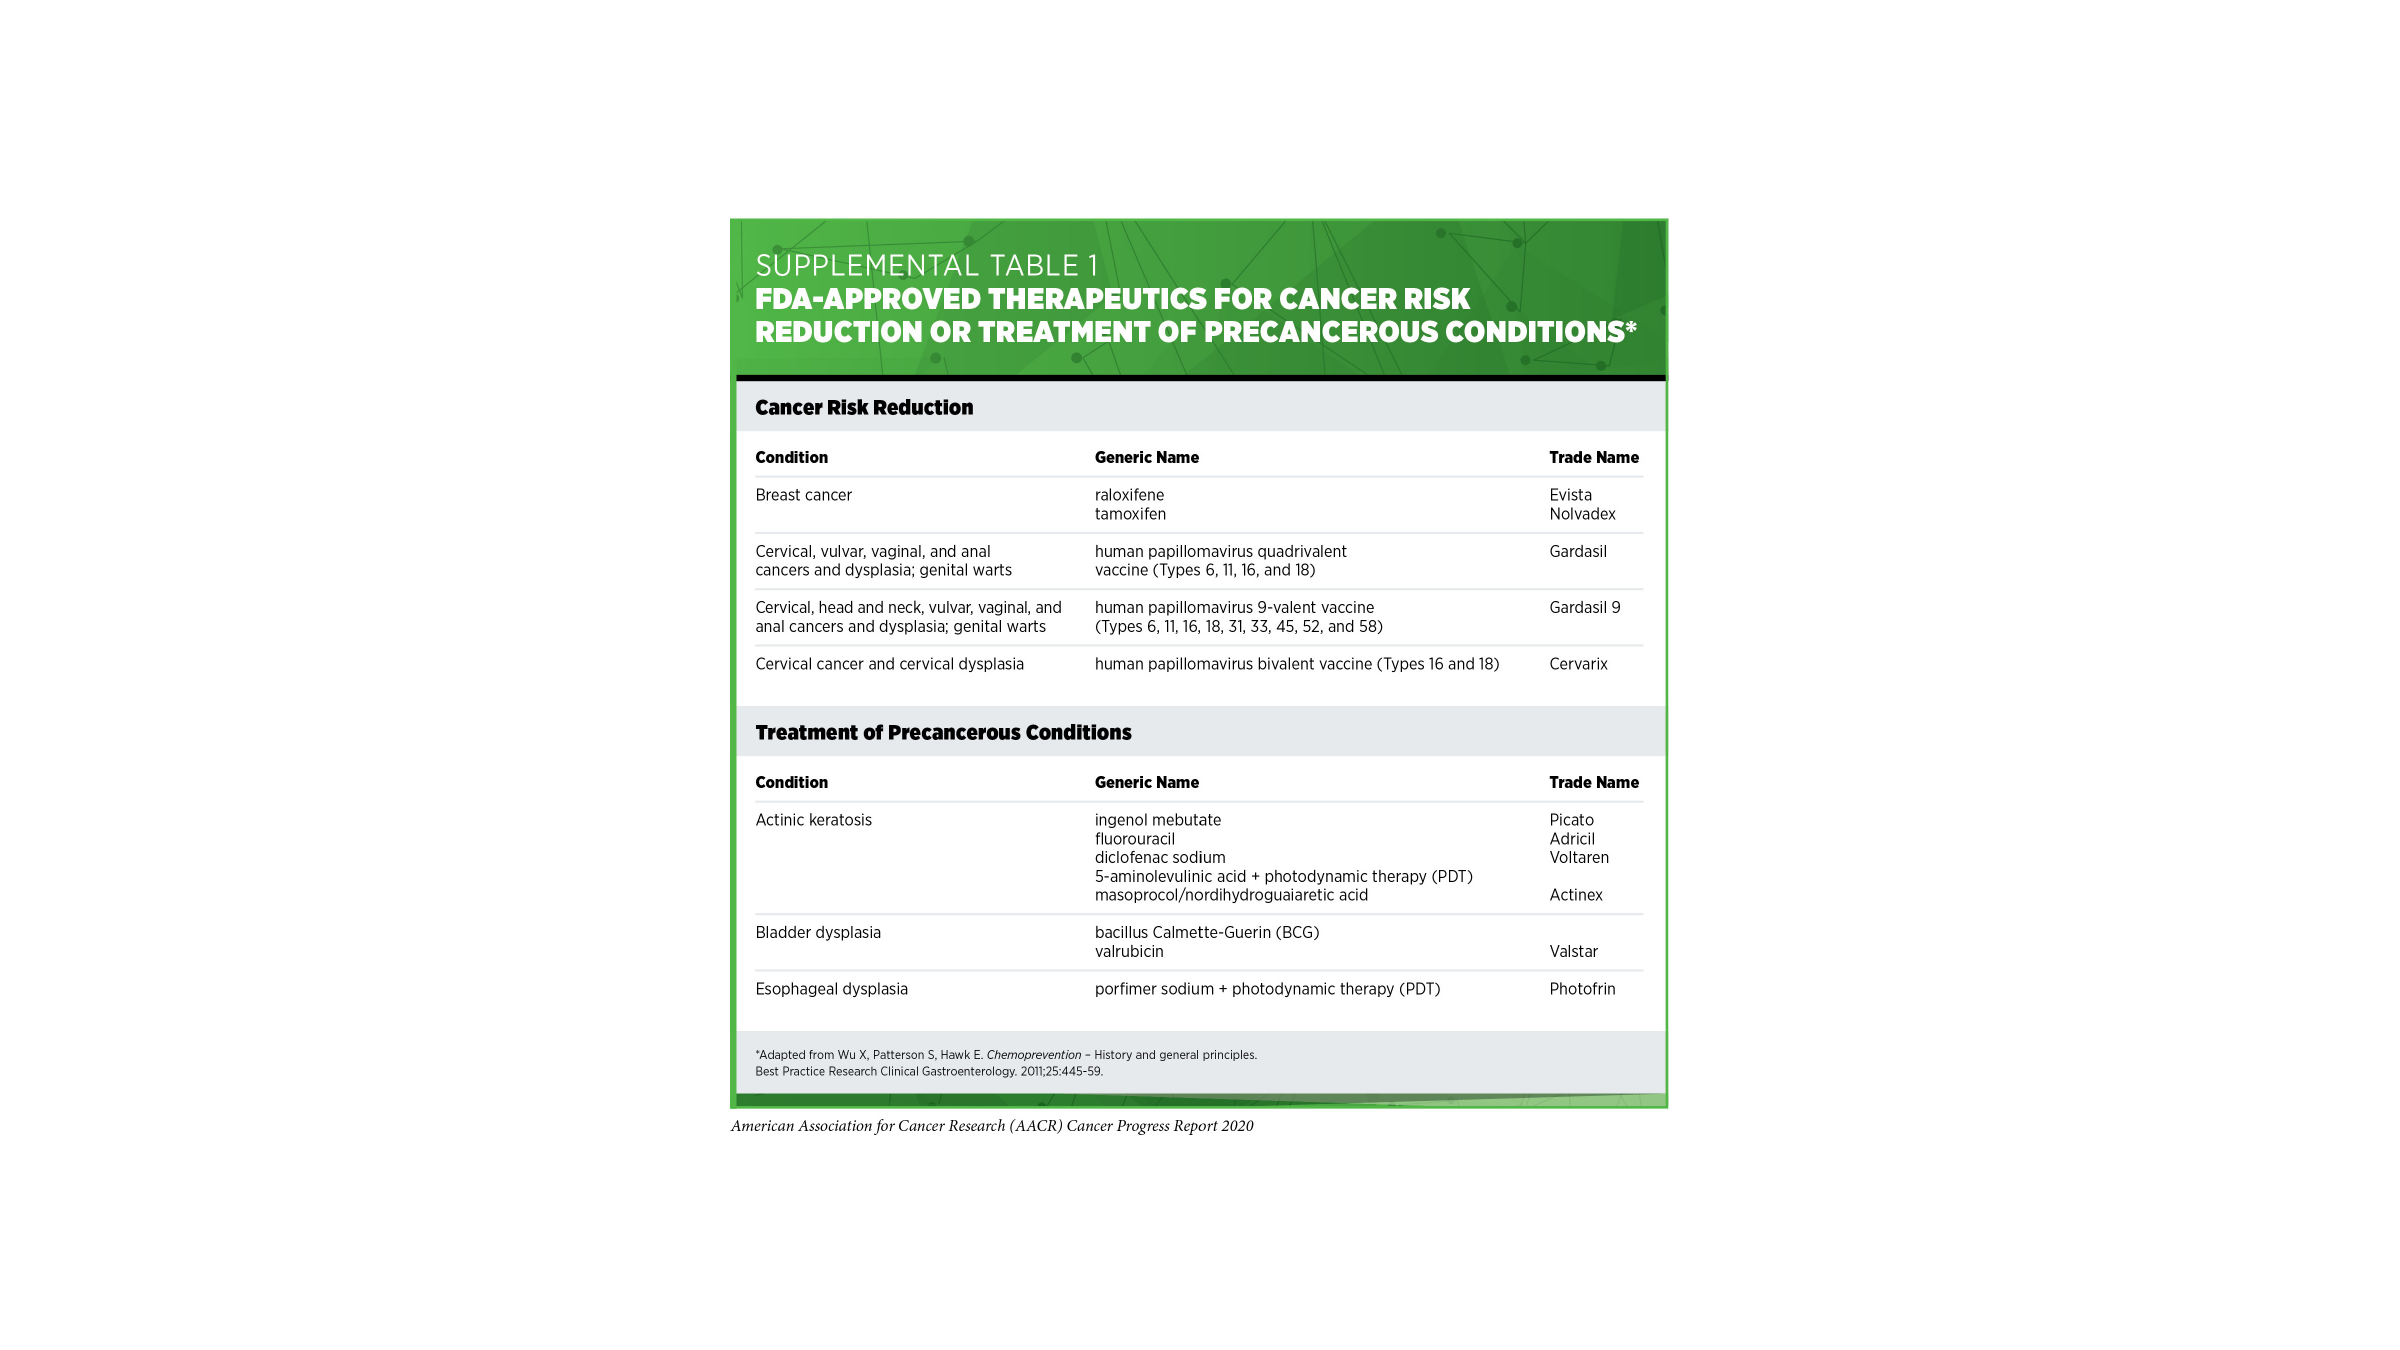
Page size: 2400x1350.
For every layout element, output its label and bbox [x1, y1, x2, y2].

picture [720, 207, 1680, 1143]
